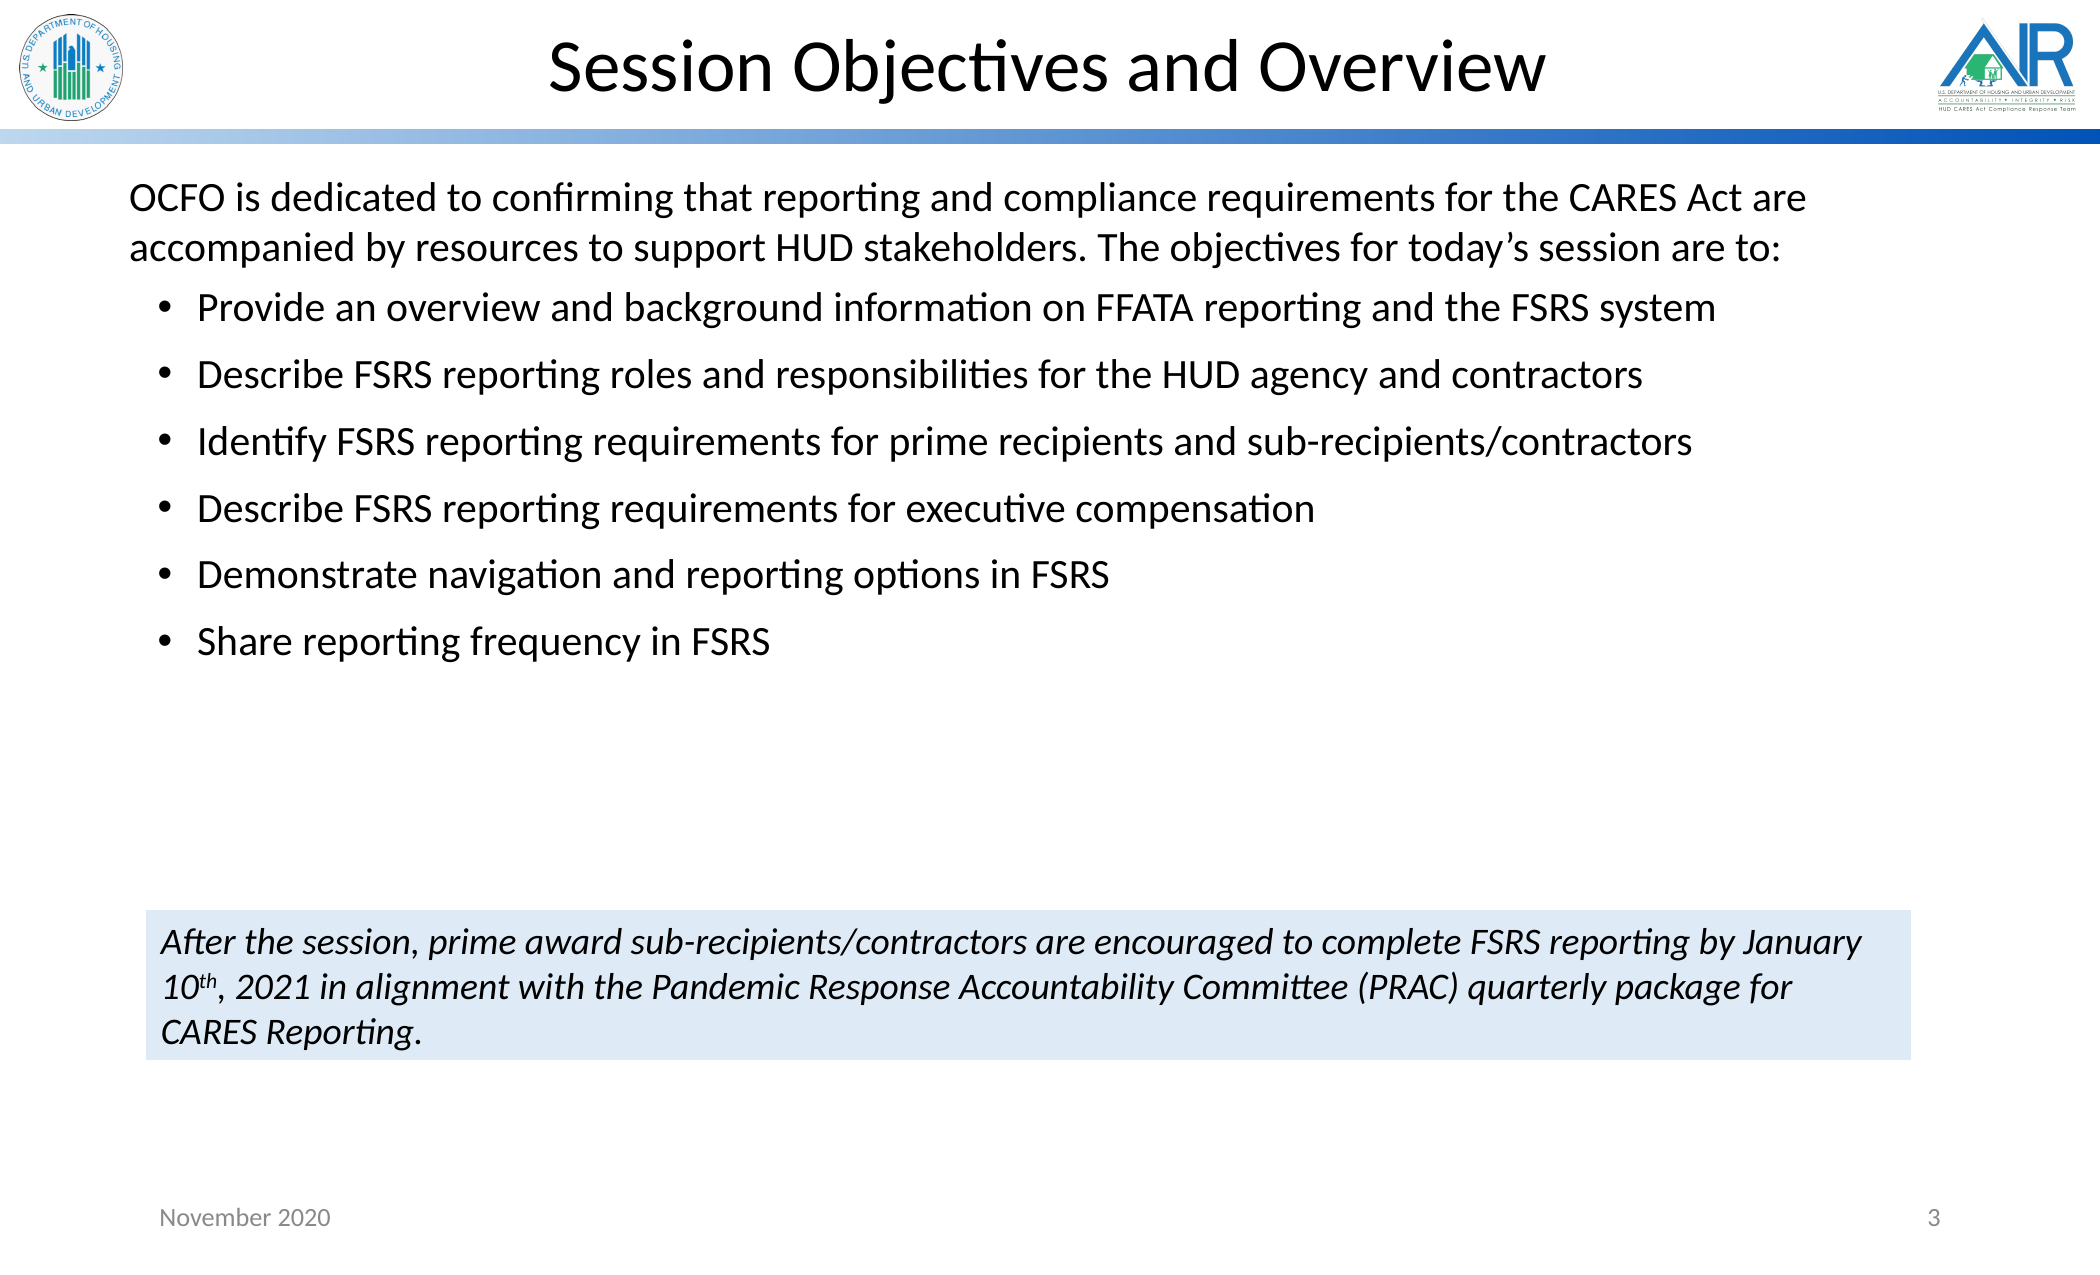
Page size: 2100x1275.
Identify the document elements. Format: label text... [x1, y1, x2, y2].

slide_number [144, 1181, 617, 1250]
picture [19, 14, 123, 121]
list Provide an overview and background information on FFATA reporting and the FSRS system Describe FSRS reporting roles and responsibilities for the HUD agency and contractors Identify FSRS reporting requirements for prime recipients and sub-recipients/contractors Describe FSRS reporting requirements for executive compensation Demonstrate navigation and reporting options in FSRS Share reporting frequency in FSRS [142, 278, 1954, 917]
slide_number 3 [1483, 1181, 1956, 1250]
title Session Objectives and Overview [256, 23, 1840, 111]
text_box OCFO is dedicated to confirming that reporting and compliance requirements for the CARES Act are accompanied by resources to support HUD stakeholders. The objectives for today’s session are to: [114, 161, 1940, 277]
picture [1930, 18, 2085, 115]
text_box After the session, prime award sub-recipients/contractors are encouraged to complete FSRS reporting by January 10th, 2021 in alignment with the Pandemic Response Accountability Committee (PRAC) quarterly package for CARES Reporting. [146, 910, 1911, 1060]
